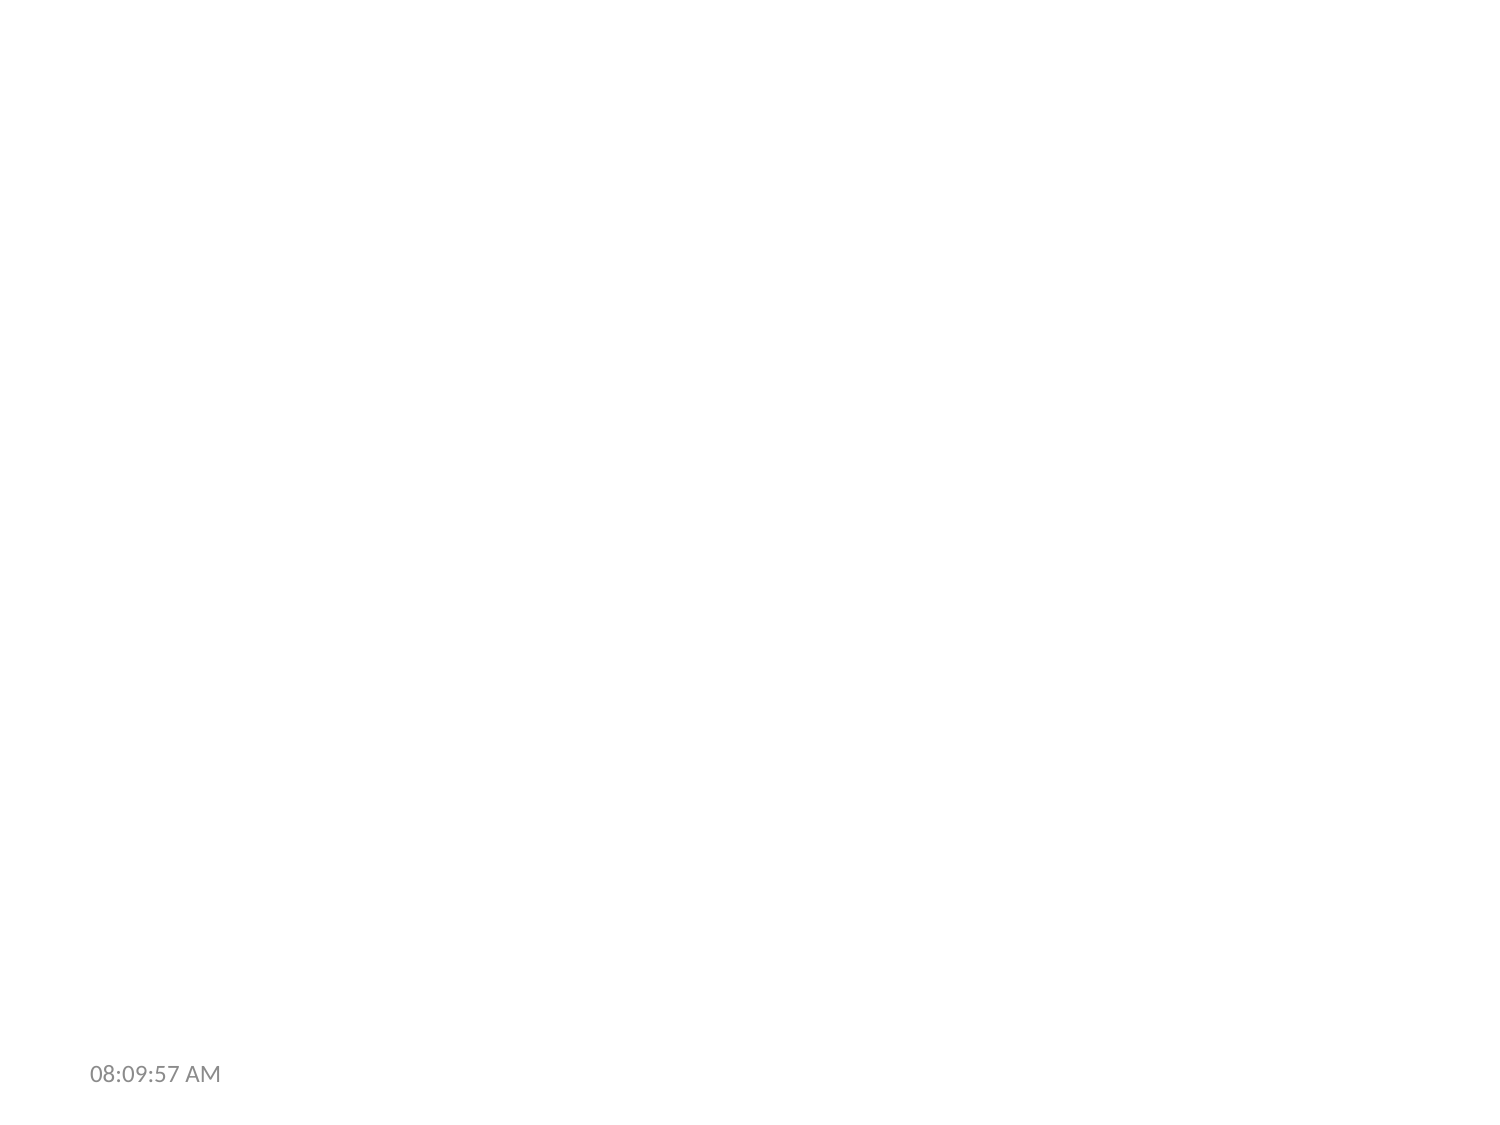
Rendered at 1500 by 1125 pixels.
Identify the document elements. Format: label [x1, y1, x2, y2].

slide_number [75, 1042, 425, 1103]
